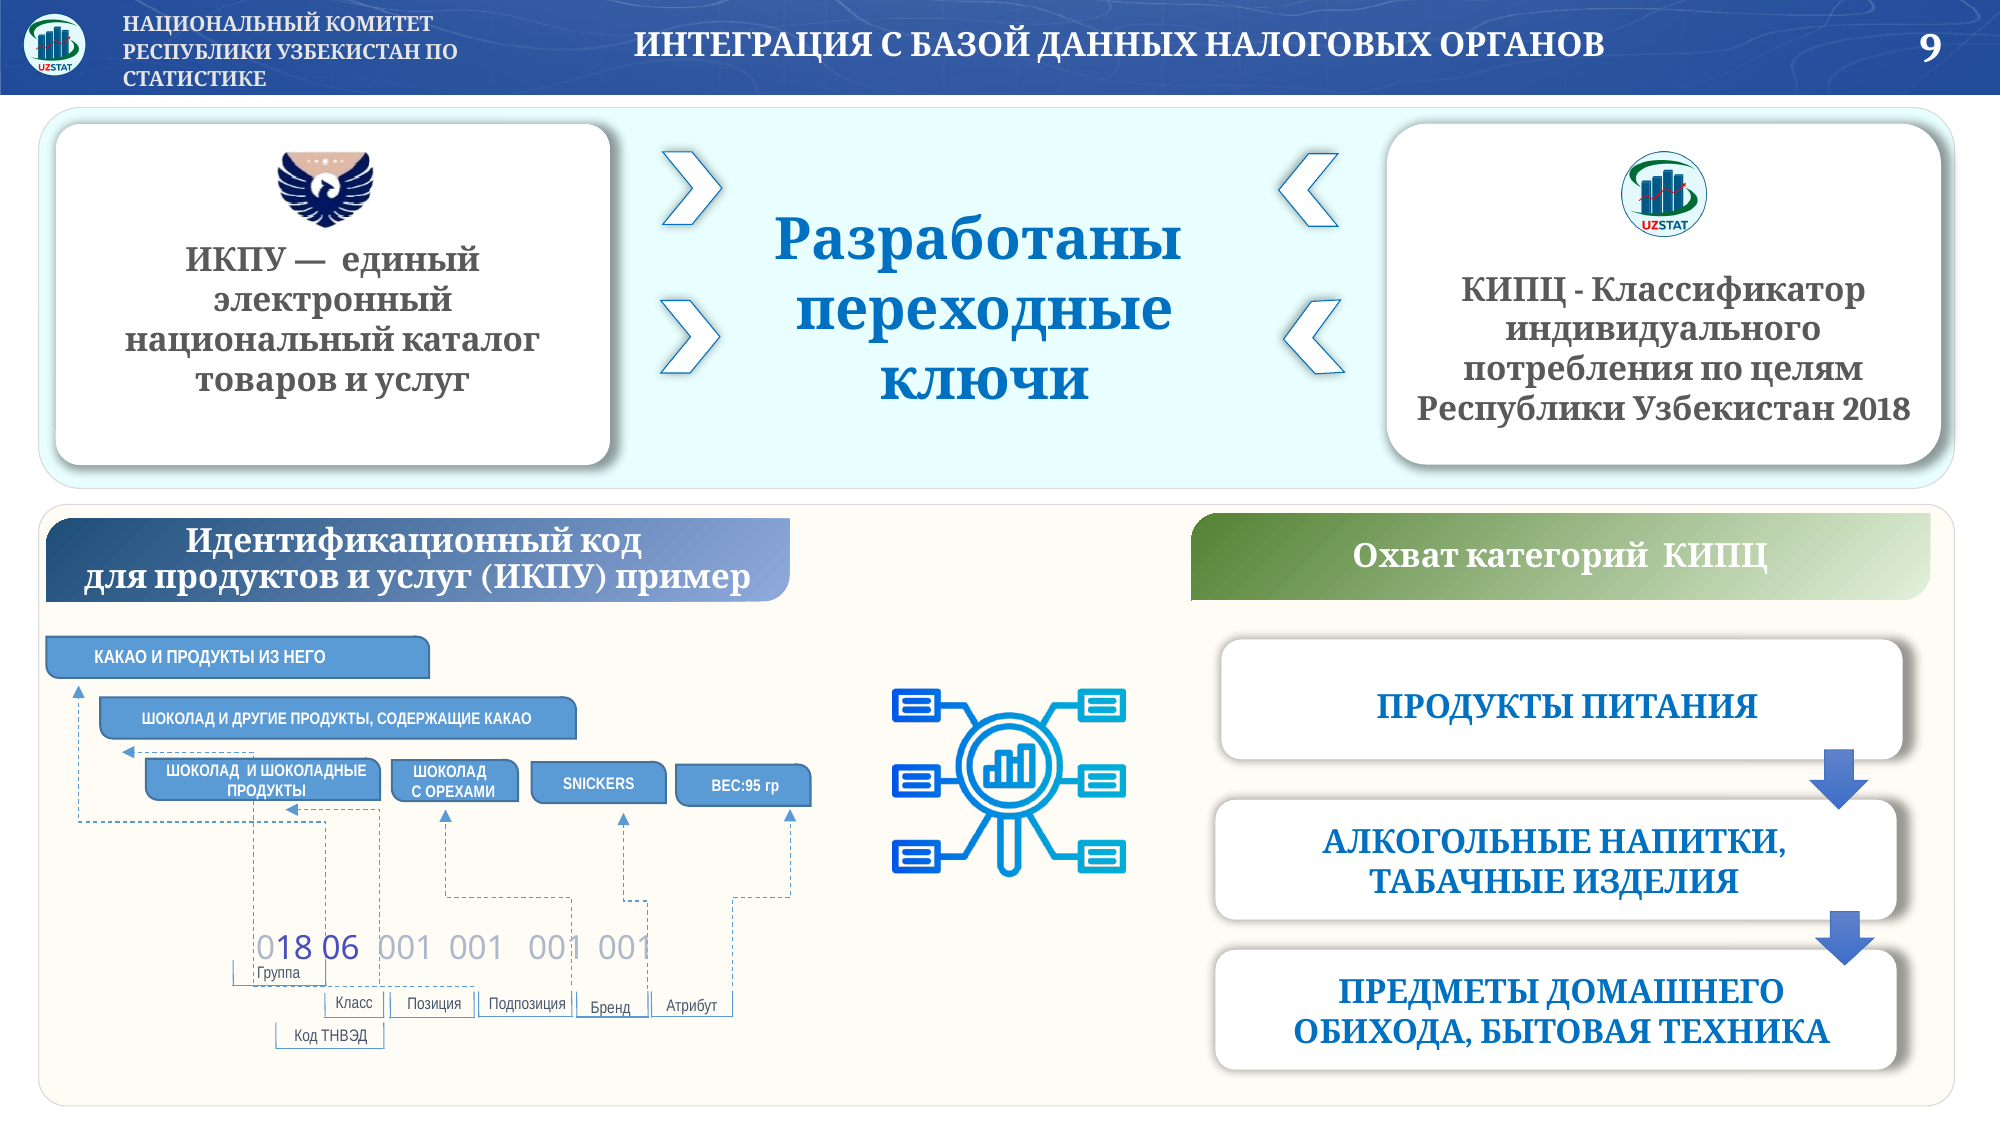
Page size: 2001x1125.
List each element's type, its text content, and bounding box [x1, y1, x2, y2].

picture [1047, 709, 1126, 778]
text_box ПРОДУКТЫ ПИТАНИЯ [1220, 638, 1904, 761]
picture [1621, 151, 1707, 238]
text_box [1814, 911, 1875, 966]
text_box АЛКОГОЛЬНЫЕ НАПИТКИ, ТАБАЧНЫЕ ИЗДЕЛИЯ [1214, 798, 1898, 921]
picture [1085, 847, 1119, 866]
text_box Охват категорий КИПЦ [1191, 513, 1931, 601]
picture [270, 151, 377, 230]
text_box [1282, 298, 1347, 375]
text_box ИКПУ — единый электронный национальный каталог товаров и услуг [54, 122, 611, 467]
text_box Разработаны переходные ключи [730, 193, 1240, 419]
text_box [1277, 152, 1341, 228]
picture [1034, 785, 1126, 853]
text_box КИПЦ - Классификатор индивидуального потребления по целям Республики Узбекистан 2018 [1385, 122, 1943, 466]
text_box [1808, 749, 1869, 810]
text_box [37, 503, 1956, 1107]
picture [1085, 696, 1119, 715]
text_box [658, 299, 722, 375]
text_box [660, 150, 724, 226]
picture [0, 0, 2000, 95]
text_box ПРЕДМЕТЫ ДОМАШНЕГО ОБИХОДА, БЫТОВАЯ ТЕХНИКА [1214, 948, 1898, 1071]
text_box [37, 106, 1956, 490]
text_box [46, 636, 811, 1053]
text_box НАЦИОНАЛЬНЫЙ КОМИТЕТ РЕСПУБЛИКИ УЗБЕКИСТАН ПО СТАТИСТИКЕ [108, 95, 535, 99]
picture [892, 666, 1126, 899]
text_box Идентификационный код для продуктов и услуг (ИКПУ) пример [46, 518, 790, 602]
picture [1085, 771, 1119, 791]
